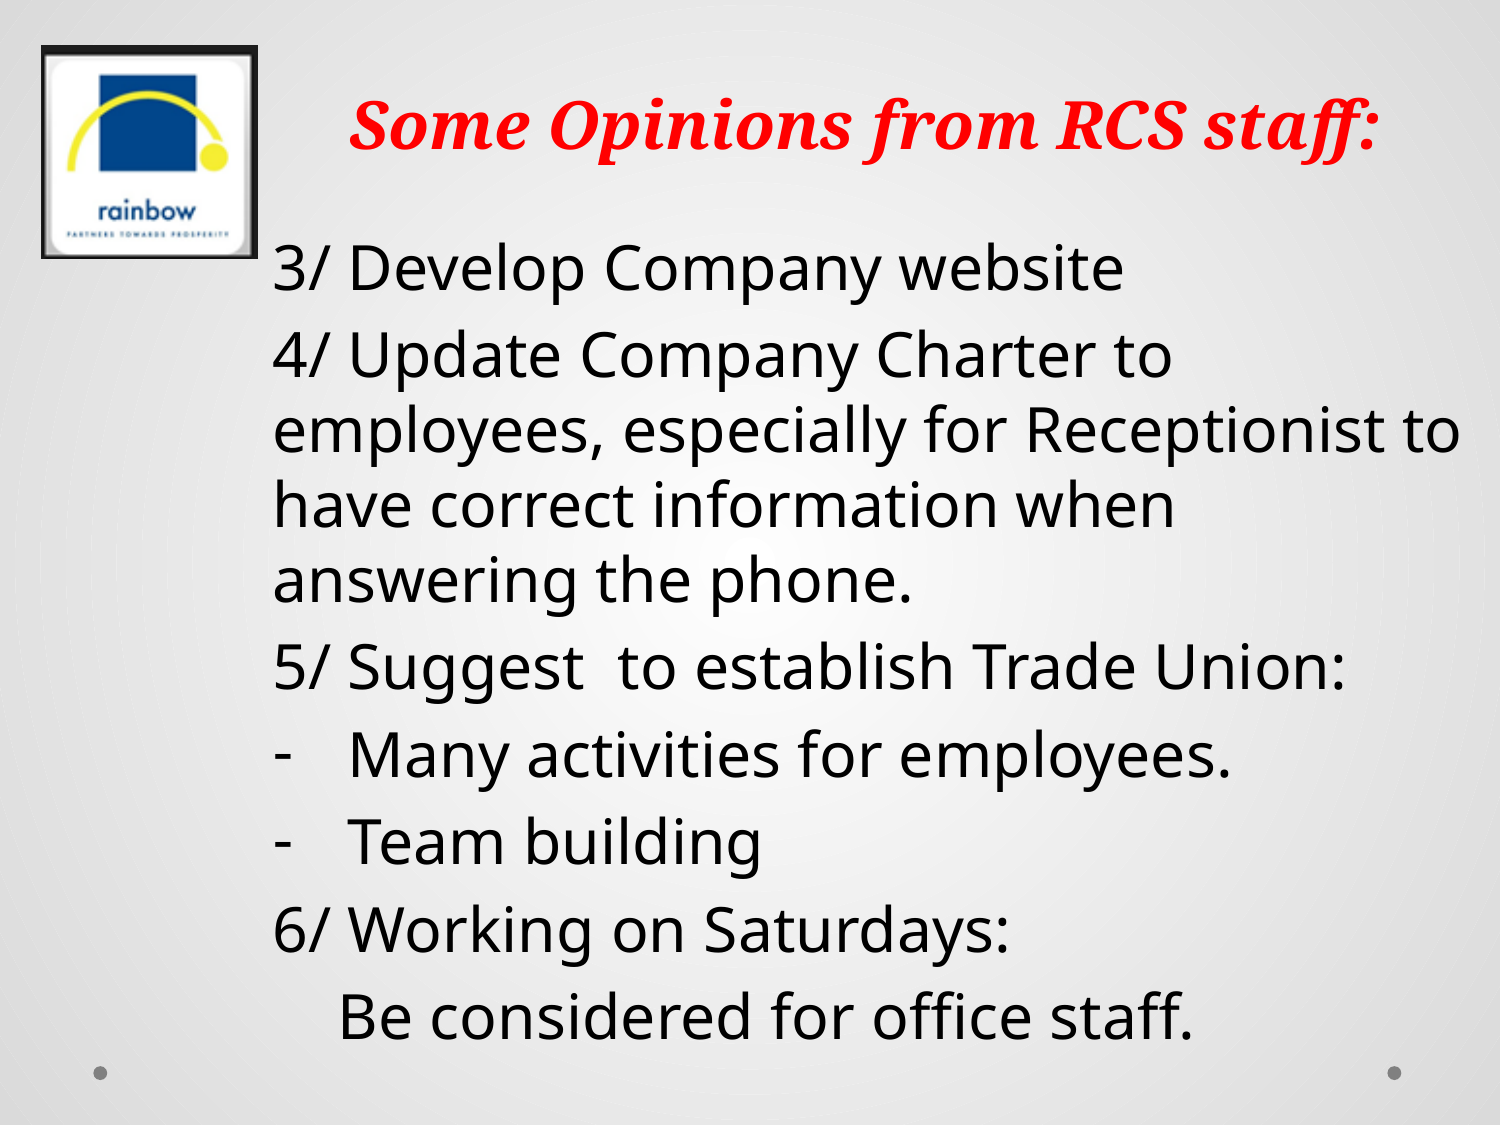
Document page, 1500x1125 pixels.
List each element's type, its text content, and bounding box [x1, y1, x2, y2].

subtitle 3/ Develop Company website 4/ Update Company Charter to employees, especially for Receptionist to have correct information when answering the phone. 5/ Suggest to establish Trade Union: Many activities for employees. Team building 6/ Working on Saturdays: Be considered for office staff. [257, 219, 1487, 1094]
title Some Opinions from RCS staff: [263, 53, 1500, 251]
picture [40, 45, 258, 259]
